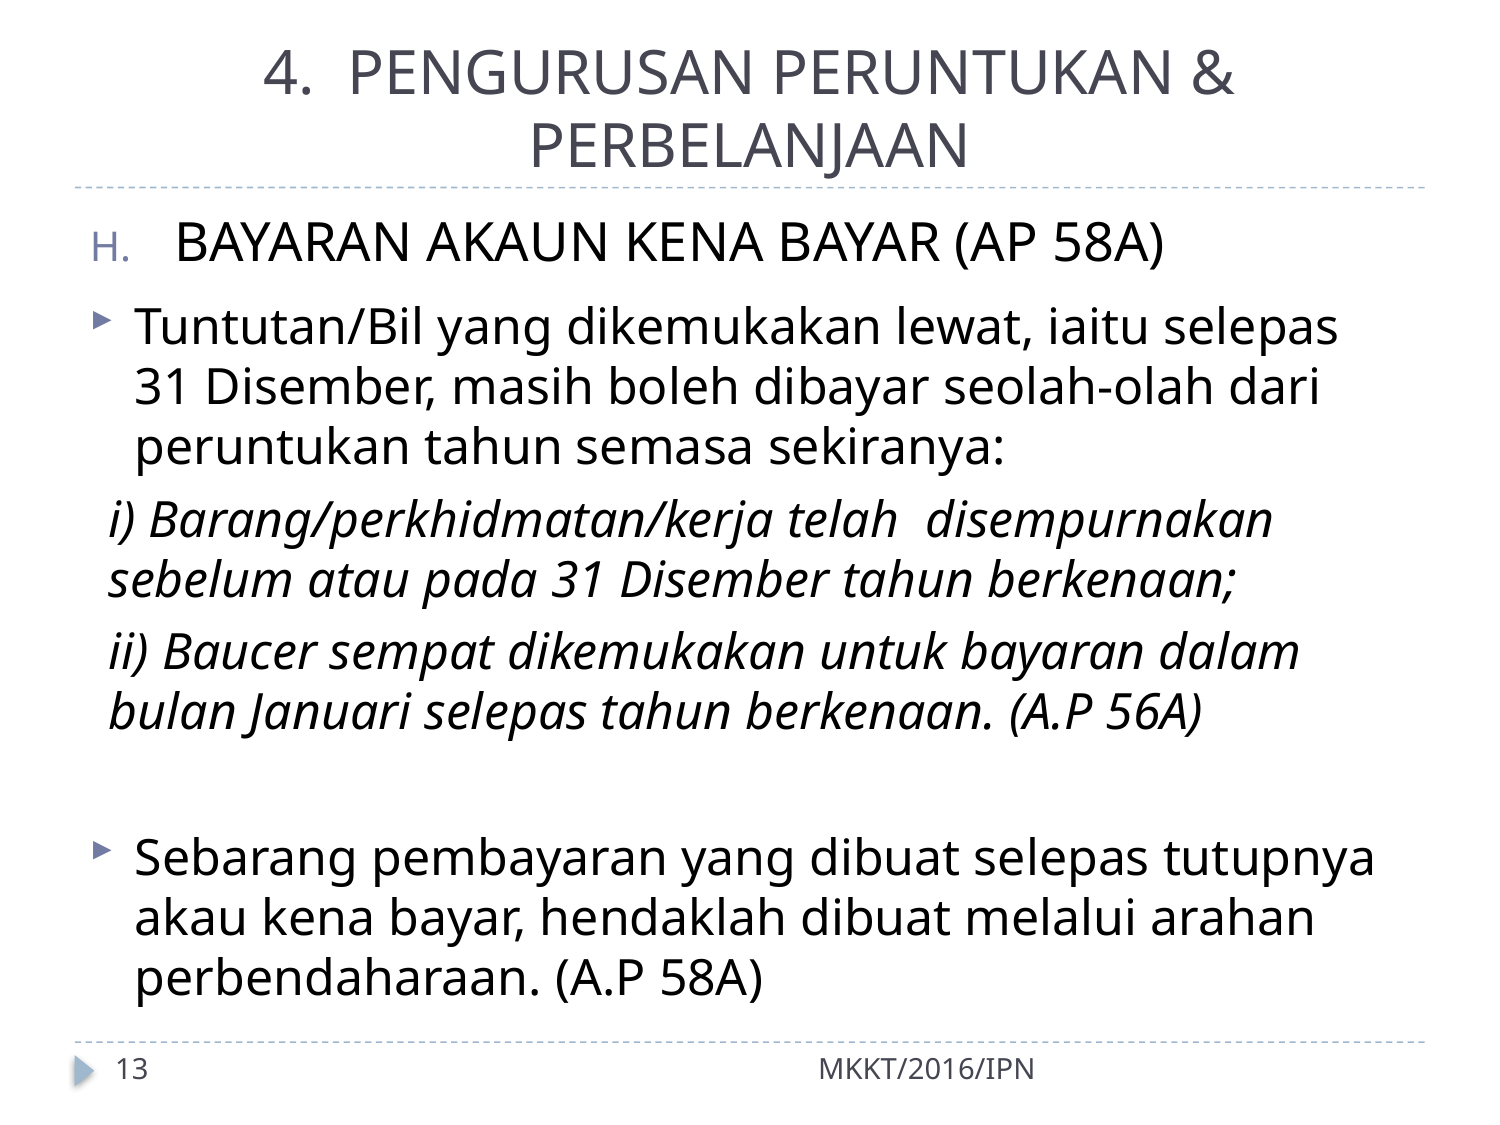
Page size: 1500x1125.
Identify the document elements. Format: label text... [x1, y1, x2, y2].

text_box Tuntutan/Bil yang dikemukakan lewat, iaitu selepas 31 Disember, masih boleh dibayar seolah-olah dari peruntukan tahun semasa sekiranya: i) Barang/perkhidmatan/kerja telah disempurnakan sebelum atau pada 31 Disember tahun berkenaan; ii) Baucer sempat dikemukakan untuk bayaran dalam bulan Januari selepas tahun berkenaan. (A.P 56A) Sebarang pembayaran yang dibuat selepas tutupnya akau kena bayar, hendaklah dibuat melalui arahan perbendaharaan. (A.P 58A) [74, 287, 1425, 1125]
slide_number 13 [100, 1042, 426, 1103]
footer MKKT/2016/IPN [475, 1042, 1051, 1103]
title 4. PENGURUSAN PERUNTUKAN & PERBELANJAAN [75, 24, 1425, 188]
list BAYARAN AKAUN KENA BAYAR (AP 58A) [75, 200, 1425, 287]
